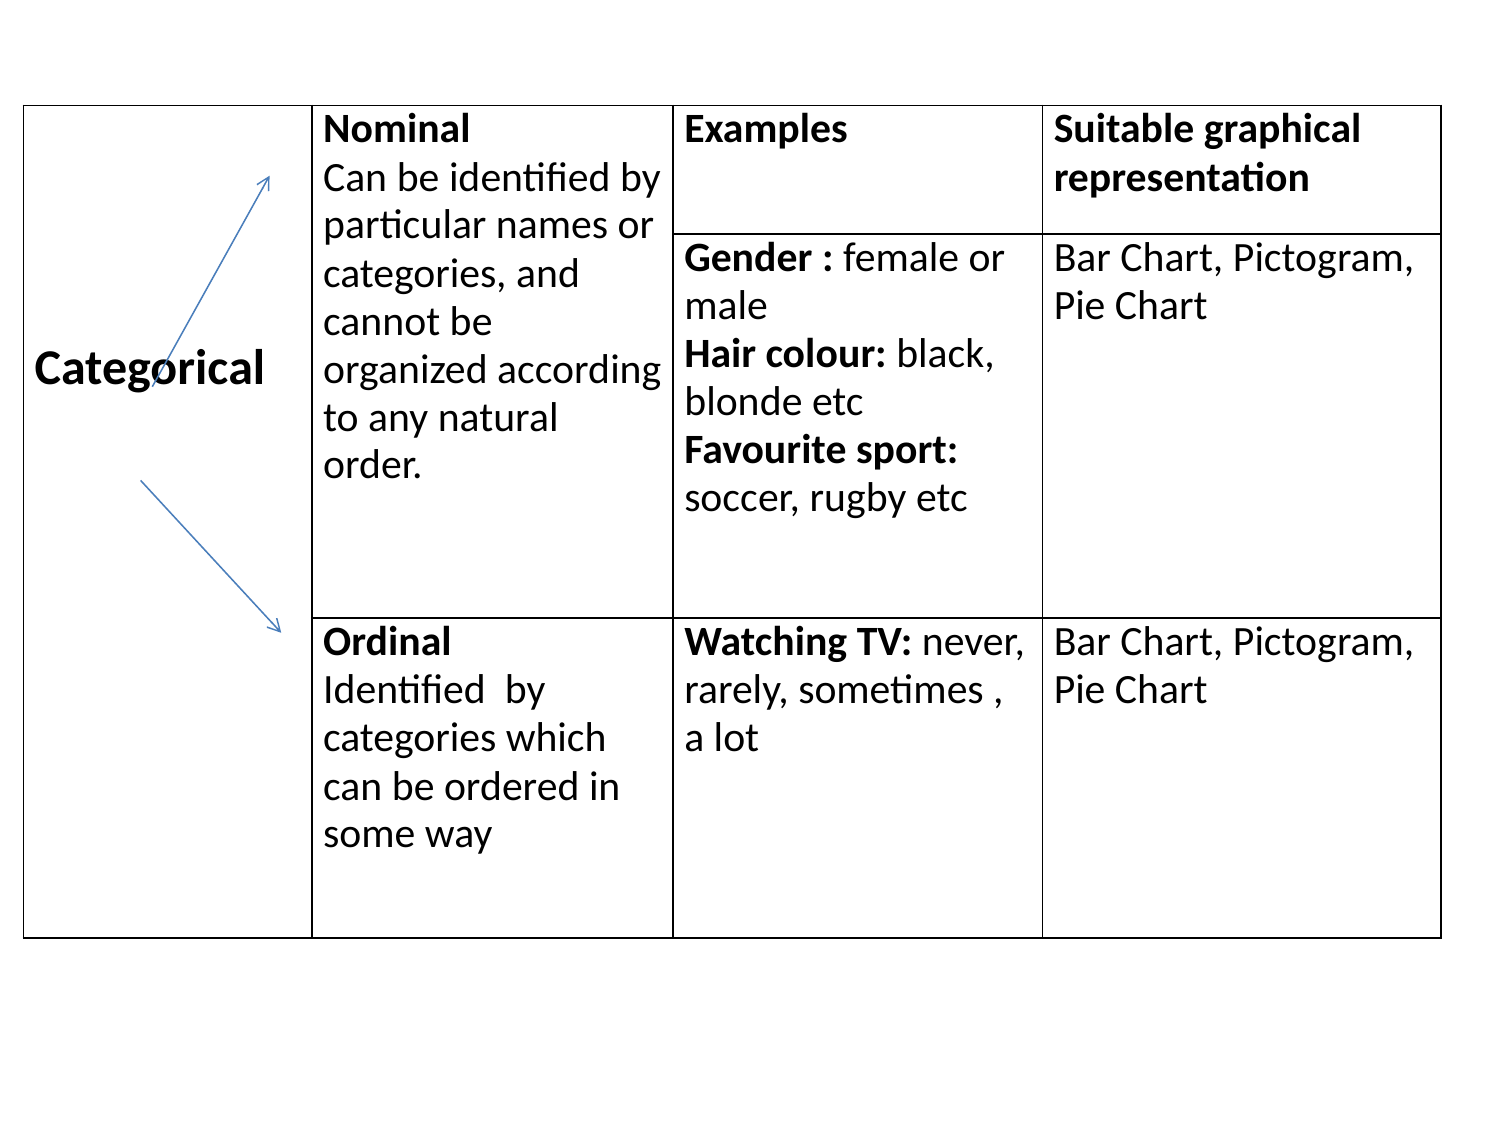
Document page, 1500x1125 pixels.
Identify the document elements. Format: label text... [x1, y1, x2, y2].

table_header Examples [674, 106, 1042, 233]
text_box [134, 486, 288, 628]
table_header Nominal Can be identified by particular names or categories, and cannot be organized according to any natural order. [313, 106, 672, 617]
table_header Suitable graphical representation [1043, 106, 1440, 233]
table_header Categorical [24, 106, 311, 937]
table_cell Gender : female or male Hair colour: black, blonde etc Favourite sport: soccer, rugby etc [674, 235, 1042, 617]
table_cell Watching TV: never, rarely, sometimes , a lot [674, 619, 1042, 937]
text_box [105, 222, 317, 340]
table_cell Ordinal Identified by categories which can be ordered in some way [313, 619, 672, 937]
table_cell Bar Chart, Pictogram, Pie Chart [1043, 235, 1440, 617]
table_cell Bar Chart, Pictogram, Pie Chart [1043, 619, 1440, 937]
